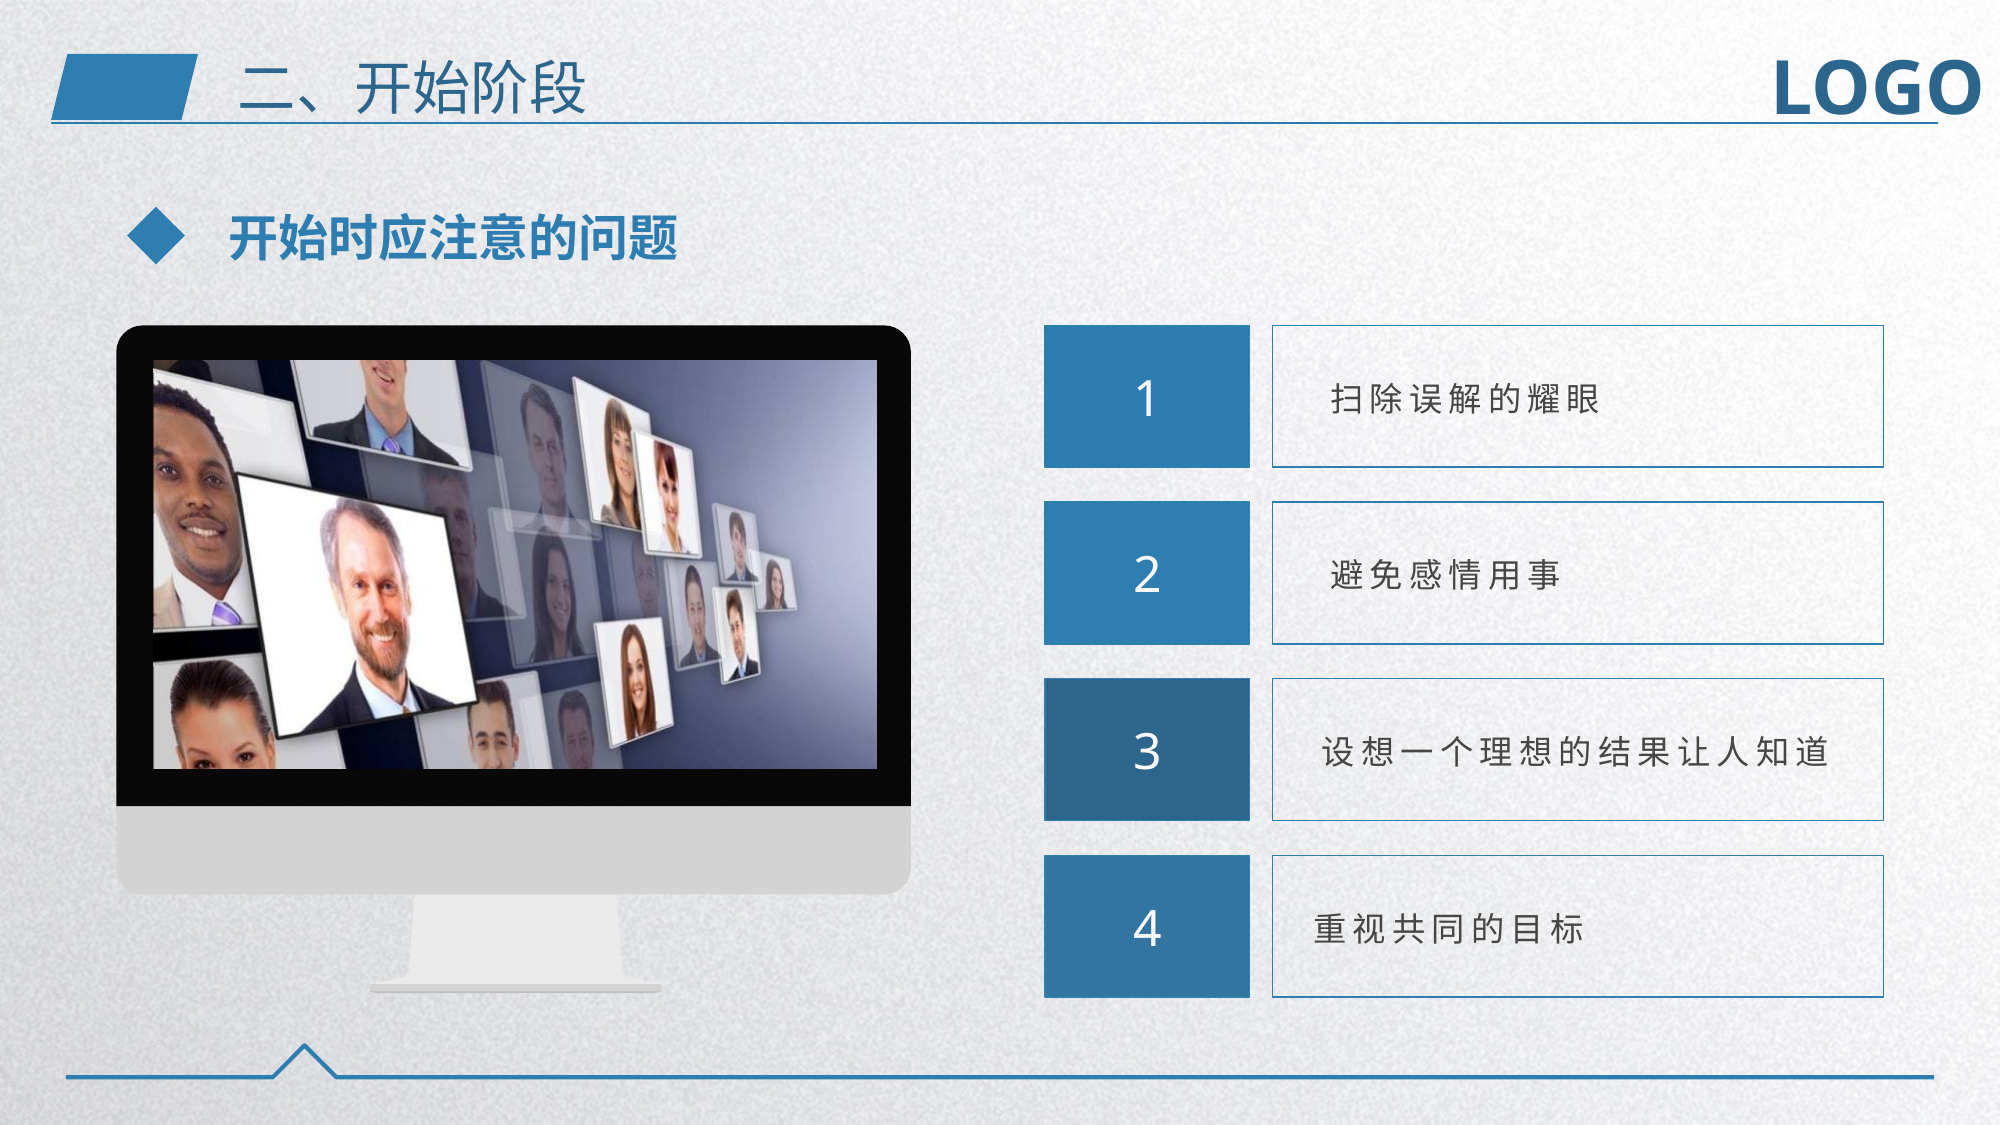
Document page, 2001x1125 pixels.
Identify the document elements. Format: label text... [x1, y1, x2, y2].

text_box 设想一个理想的结果让人知道 [1272, 678, 1884, 821]
text_box 重视共同的目标 [1272, 855, 1884, 998]
text_box 2 [1045, 502, 1250, 644]
picture [0, 0, 2000, 1125]
text_box 3 [1045, 678, 1250, 821]
text_box 4 [1045, 855, 1250, 998]
text_box 开始时应注意的问题 [214, 199, 694, 274]
text_box 避免感情用事 [1272, 502, 1884, 644]
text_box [116, 325, 912, 994]
text_box 扫除误解的耀眼 [1272, 325, 1884, 468]
text_box [125, 204, 187, 267]
text_box 二、开始阶段 [223, 43, 603, 129]
text_box 1 [1045, 325, 1250, 468]
